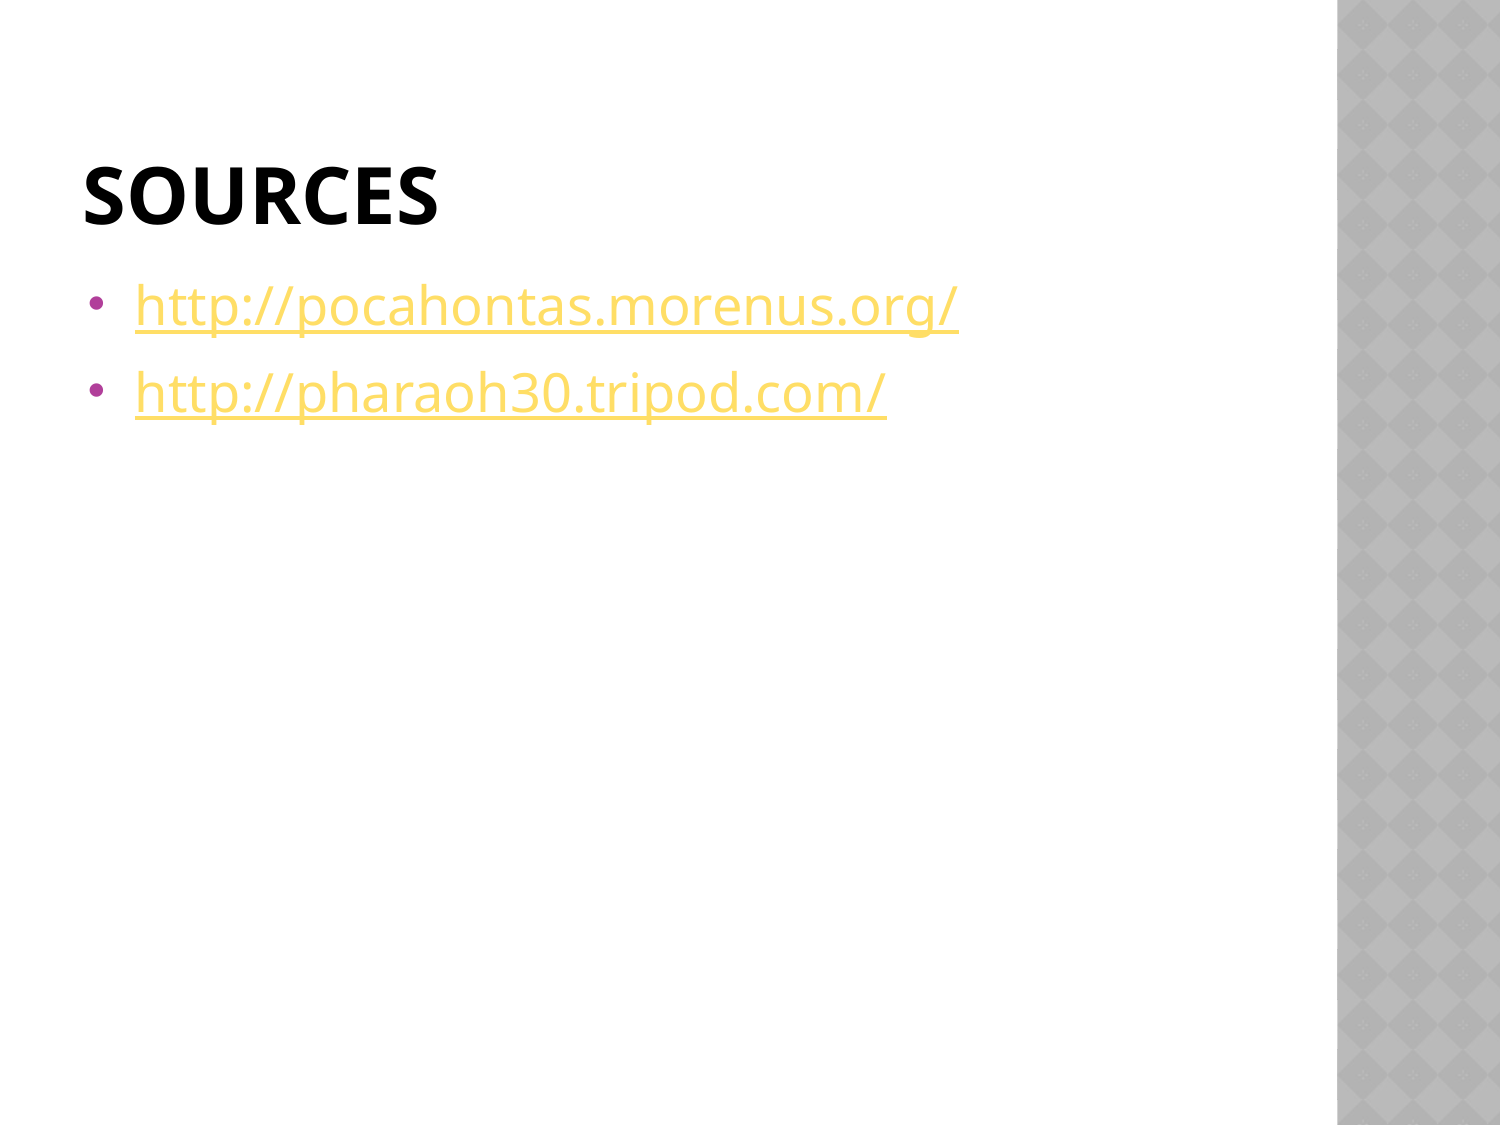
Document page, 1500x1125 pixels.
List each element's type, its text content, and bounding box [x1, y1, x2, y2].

list http://pocahontas.morenus.org/ http://pharaoh30.tripod.com/ [75, 264, 1263, 1059]
title sources [75, 52, 1263, 240]
